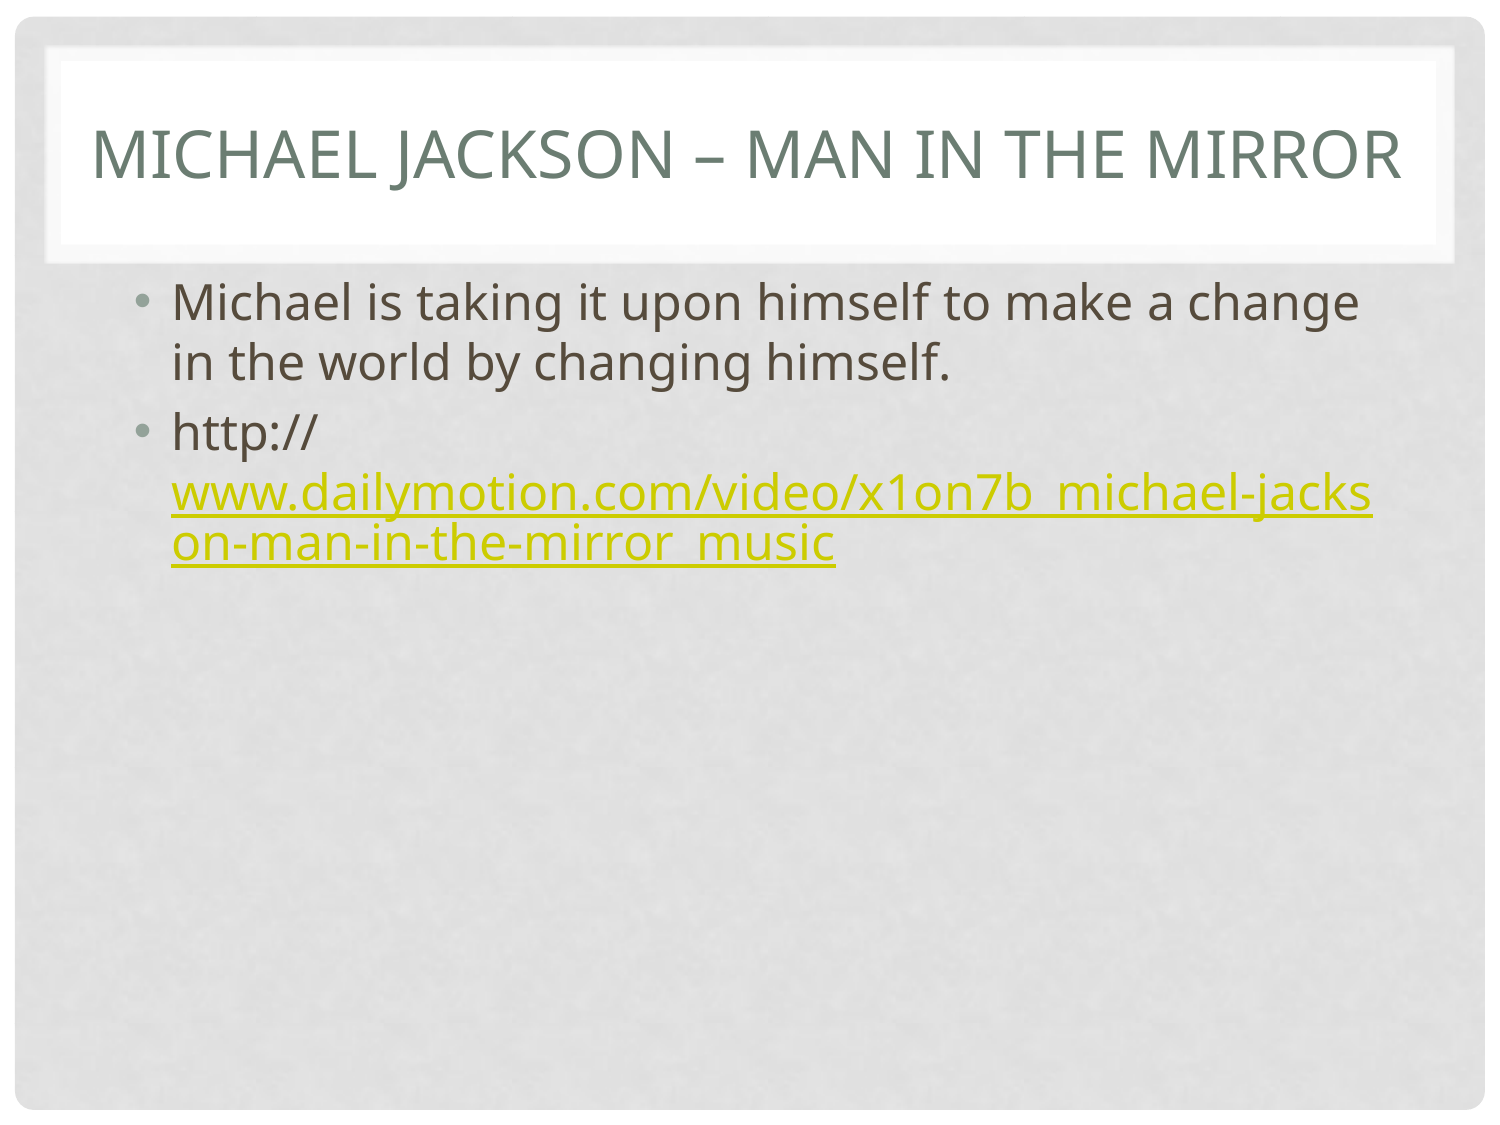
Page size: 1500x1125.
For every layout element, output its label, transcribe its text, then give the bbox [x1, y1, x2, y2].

list Michael is taking it upon himself to make a change in the world by changing himself. http://www.dailymotion.com/video/x1on7b_michael-jackson-man-in-the-mirror_music [99, 262, 1400, 938]
title Michael Jackson – Man in the mirror [69, 66, 1425, 238]
